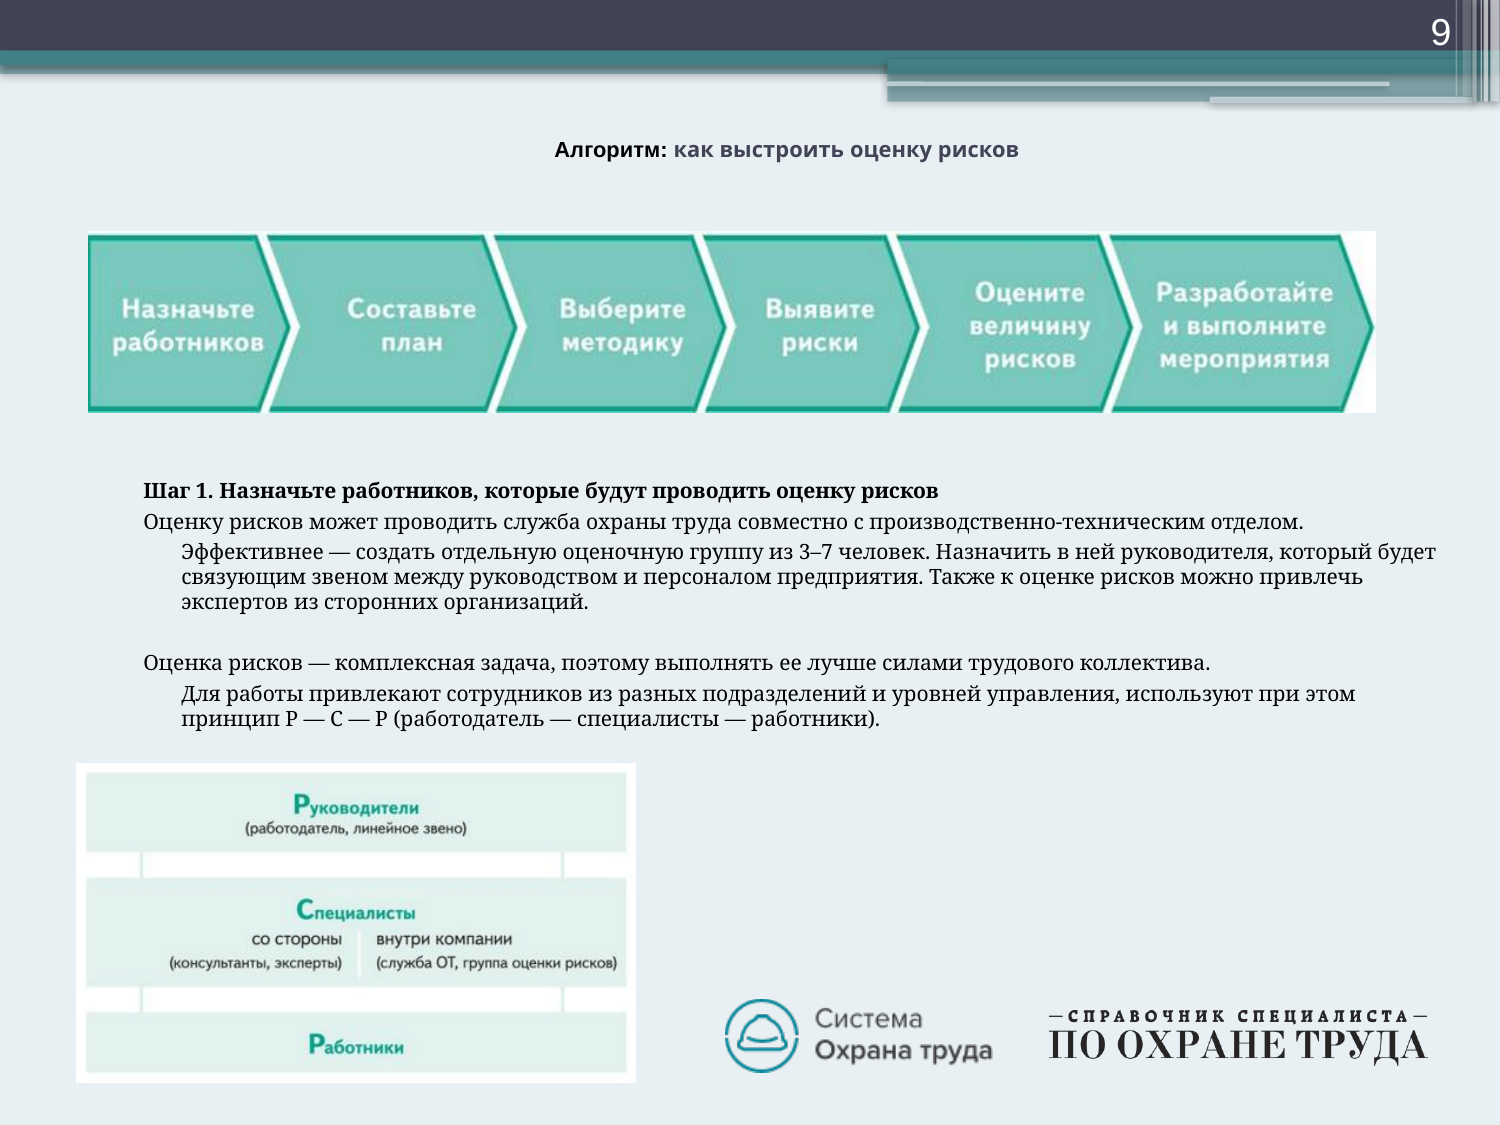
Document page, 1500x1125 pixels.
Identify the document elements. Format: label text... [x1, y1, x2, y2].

picture [76, 763, 636, 1083]
picture [1048, 1009, 1428, 1066]
picture [88, 231, 1377, 414]
list Шаг 1. Назначьте работников, которые будут проводить оценку рисков Оценку рисков может проводить служба охраны труда совместно с производственно-техническим отделом. Эффективнее — создать отдельную оценочную группу из 3–7 человек. Назначить в ней руководителя, который будет связующим звеном между руководством и персоналом предприятия. Также к оценке рисков можно привлечь экспертов из сторонних организаций. Оценка рисков — комплексная задача, поэтому выполнять ее лучше силами трудового коллектива. Для работы привлекают сотрудников из разных подразделений и уровней управления, используют при этом принцип Р — С — Р (работодатель — специалисты — работники). [112, 444, 1460, 740]
title Алгоритм: как выстроить оценку рисков [112, 101, 1463, 197]
picture [725, 999, 993, 1074]
slide_number 9 [1341, 0, 1466, 61]
